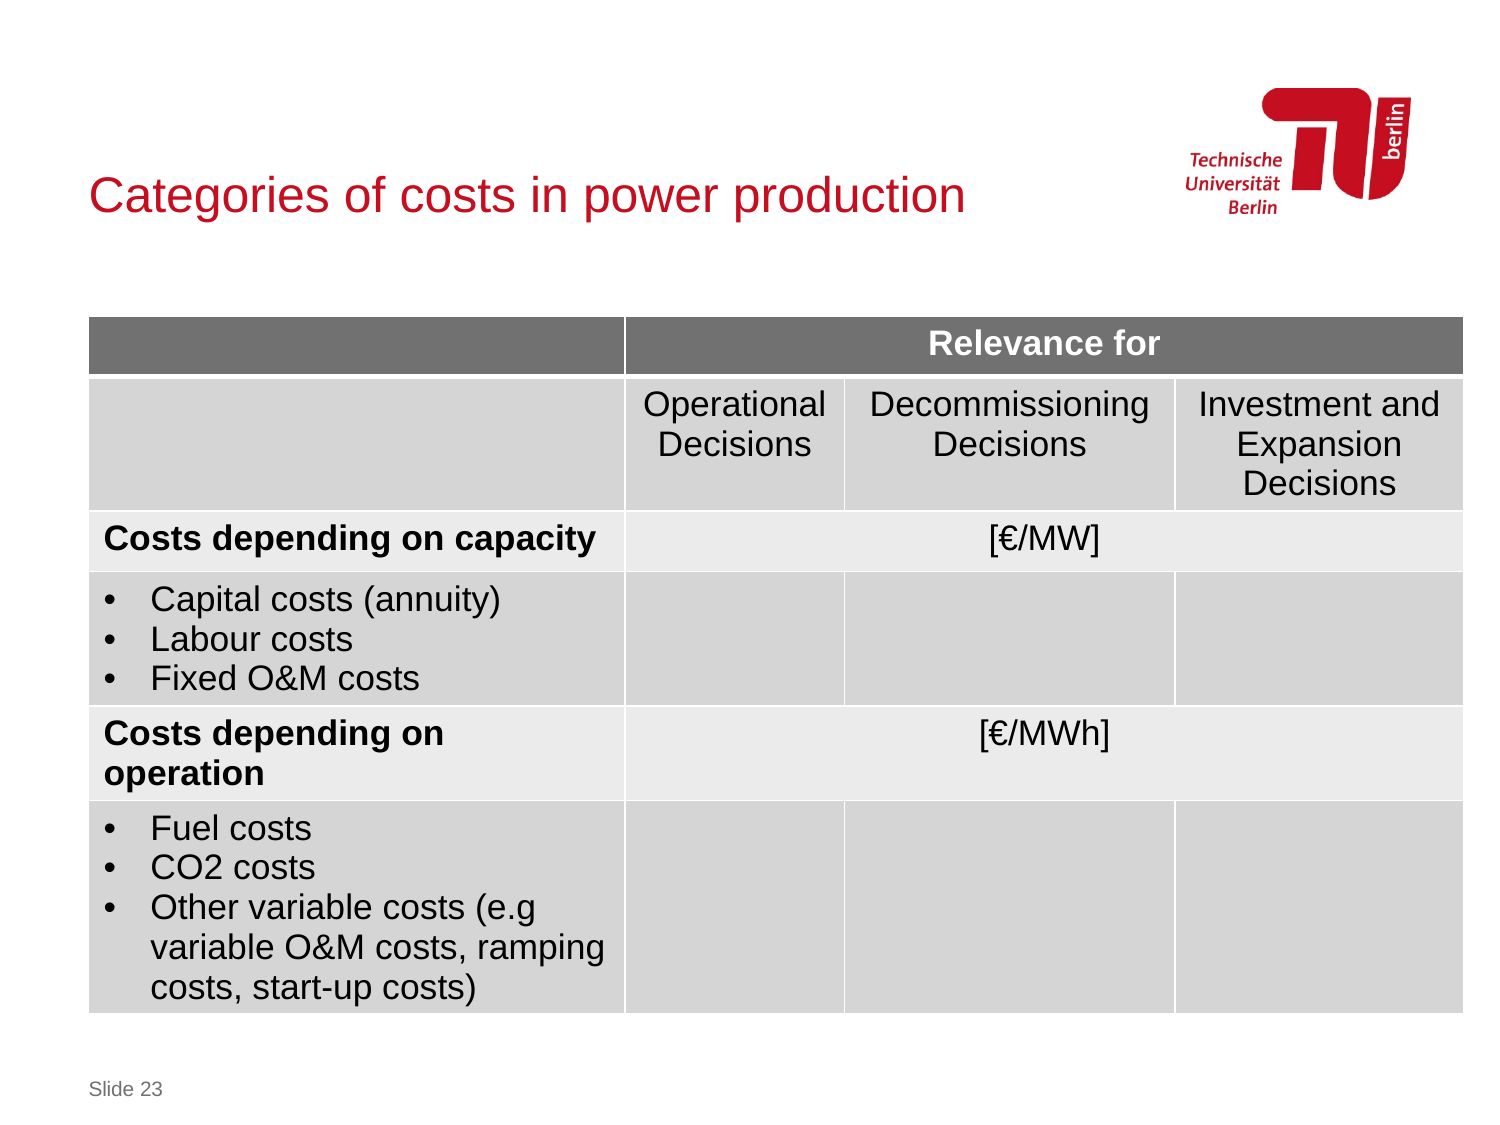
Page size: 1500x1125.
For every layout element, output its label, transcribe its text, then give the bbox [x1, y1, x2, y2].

table_cell [€/MW] [626, 512, 1463, 571]
table_cell [1176, 572, 1463, 705]
table_cell [€/MWh] [626, 707, 1463, 800]
title Categories of costs in power production [88, 163, 1411, 286]
table_cell Capital costs (annuity) Labour costs Fixed O&M costs [89, 572, 624, 705]
table_cell [626, 801, 844, 1013]
table_header [89, 317, 624, 374]
table_cell Investment and Expansion Decisions [1176, 379, 1463, 510]
slide_number Slide 23 [88, 1075, 1176, 1101]
table_header Relevance for [626, 317, 1463, 374]
table_cell [845, 801, 1174, 1013]
table_cell [626, 572, 844, 705]
table_cell [1176, 801, 1463, 1013]
table_cell [89, 379, 624, 510]
table_cell Costs depending on operation [89, 707, 624, 800]
table_cell Costs depending on capacity [89, 512, 624, 571]
table_cell Fuel costs CO2 costs Other variable costs (e.g variable O&M costs, ramping costs, start-up costs) [89, 801, 624, 1013]
picture [1186, 88, 1411, 163]
table_cell [845, 572, 1174, 705]
table_cell Operational Decisions [626, 379, 844, 510]
table_cell Decommissioning Decisions [845, 379, 1174, 510]
